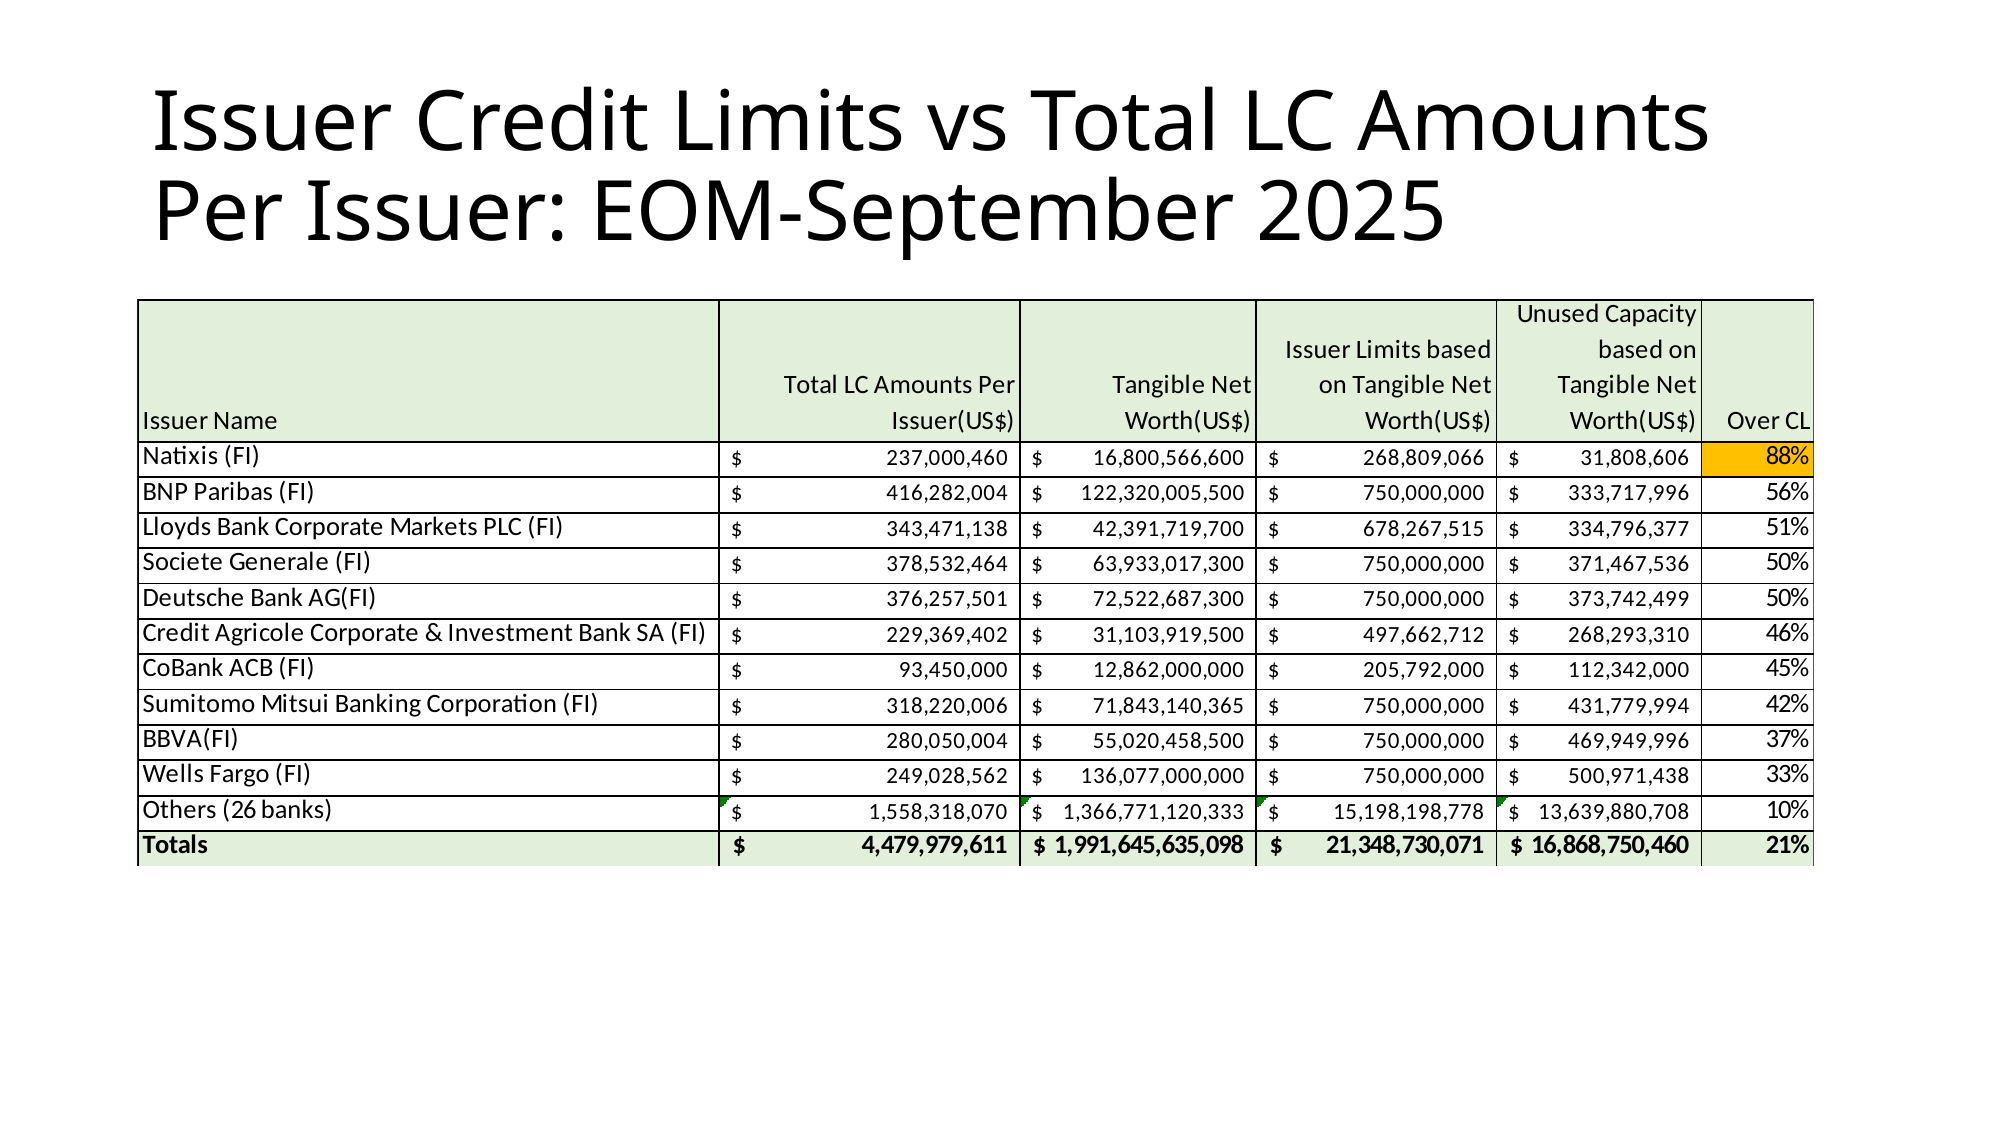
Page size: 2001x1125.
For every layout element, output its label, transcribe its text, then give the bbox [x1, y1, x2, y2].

title Issuer Credit Limits vs Total LC Amounts Per Issuer: EOM-September 2025 [137, 59, 1863, 278]
picture [137, 299, 1816, 868]
